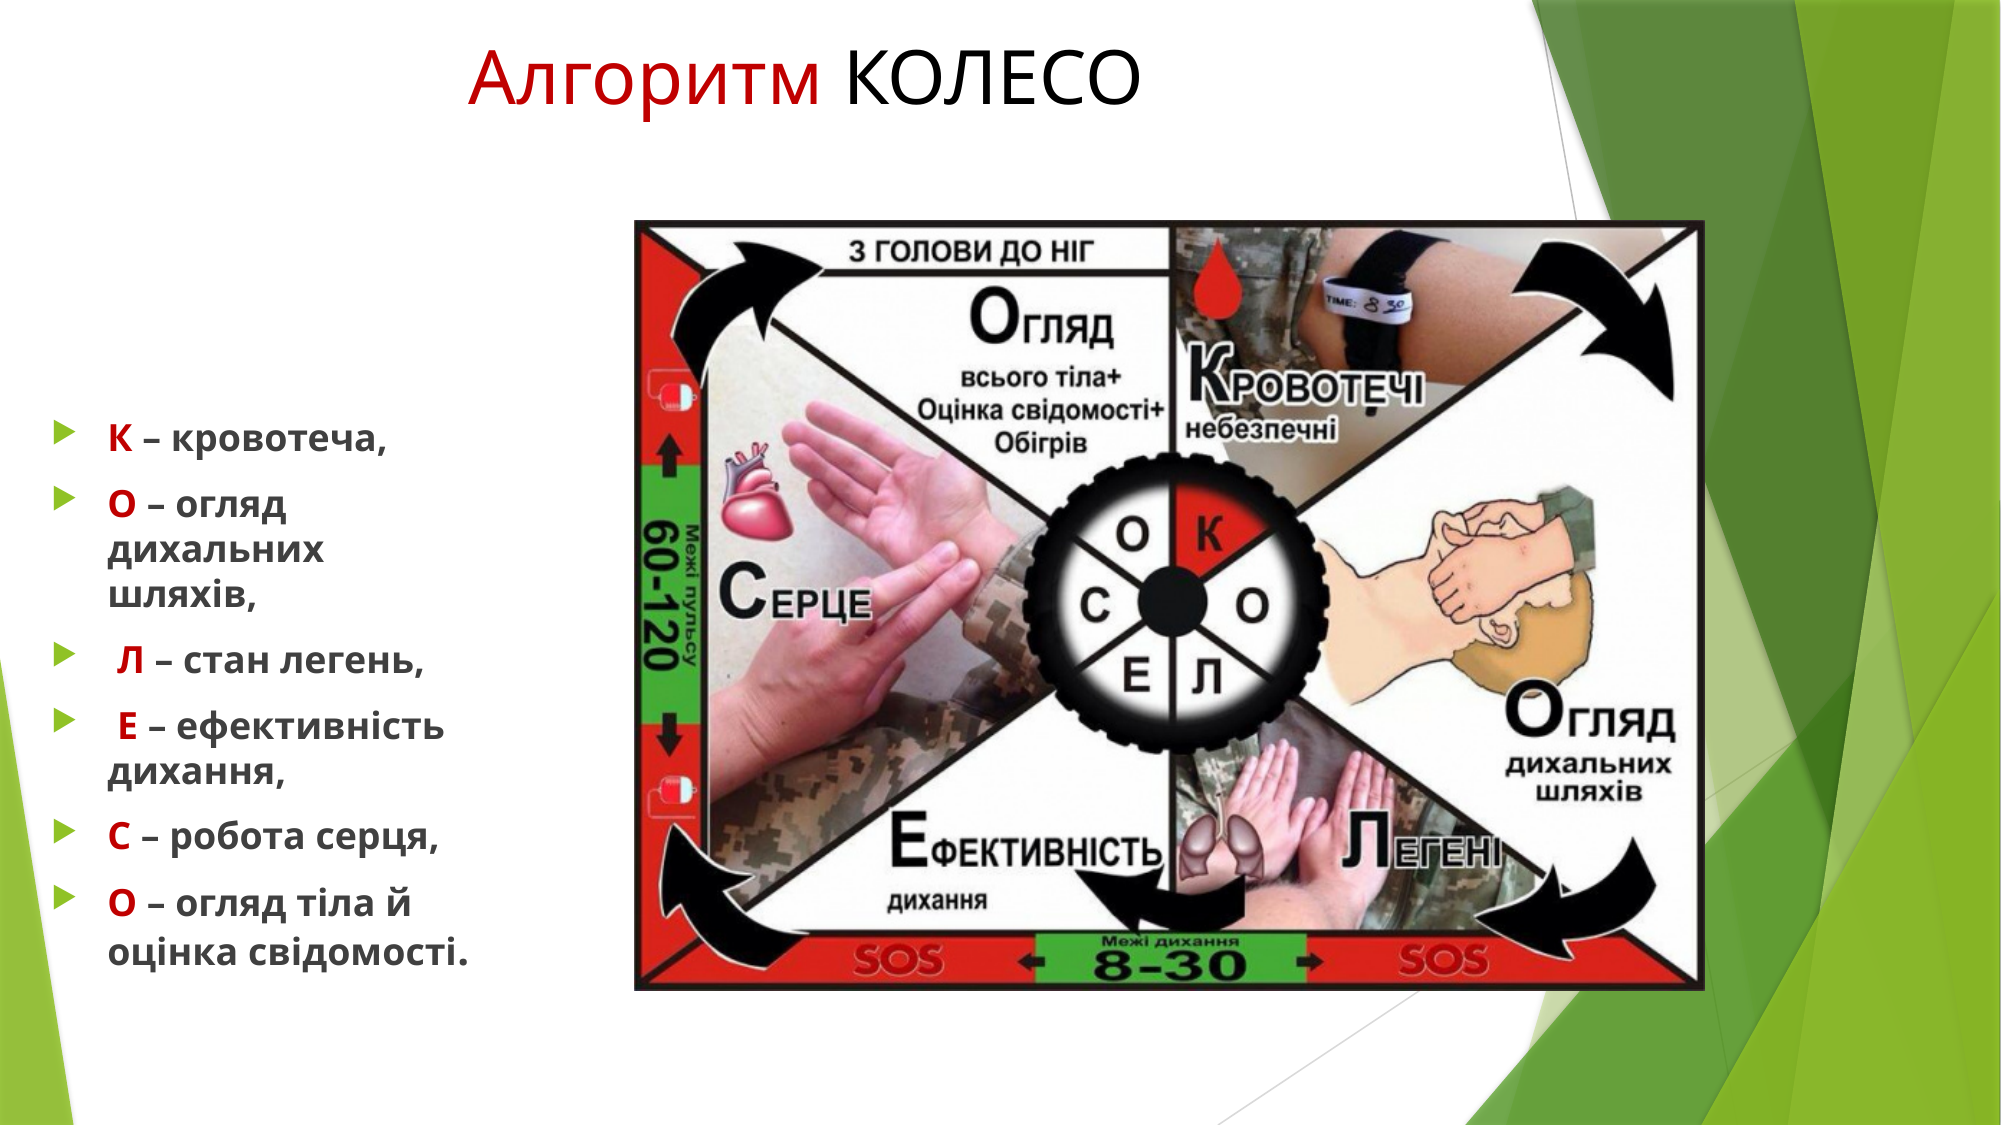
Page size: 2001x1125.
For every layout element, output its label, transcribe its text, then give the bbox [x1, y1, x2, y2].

list К – кровотеча, О – огляд дихальних шляхів, Л – стан легень, Е – ефективність дихання, С – робота серця, О – огляд тіла й оцінка свідомості. [36, 406, 494, 1107]
title Алгоритм КОЛЕСО [111, 22, 1522, 186]
picture [634, 220, 1705, 992]
